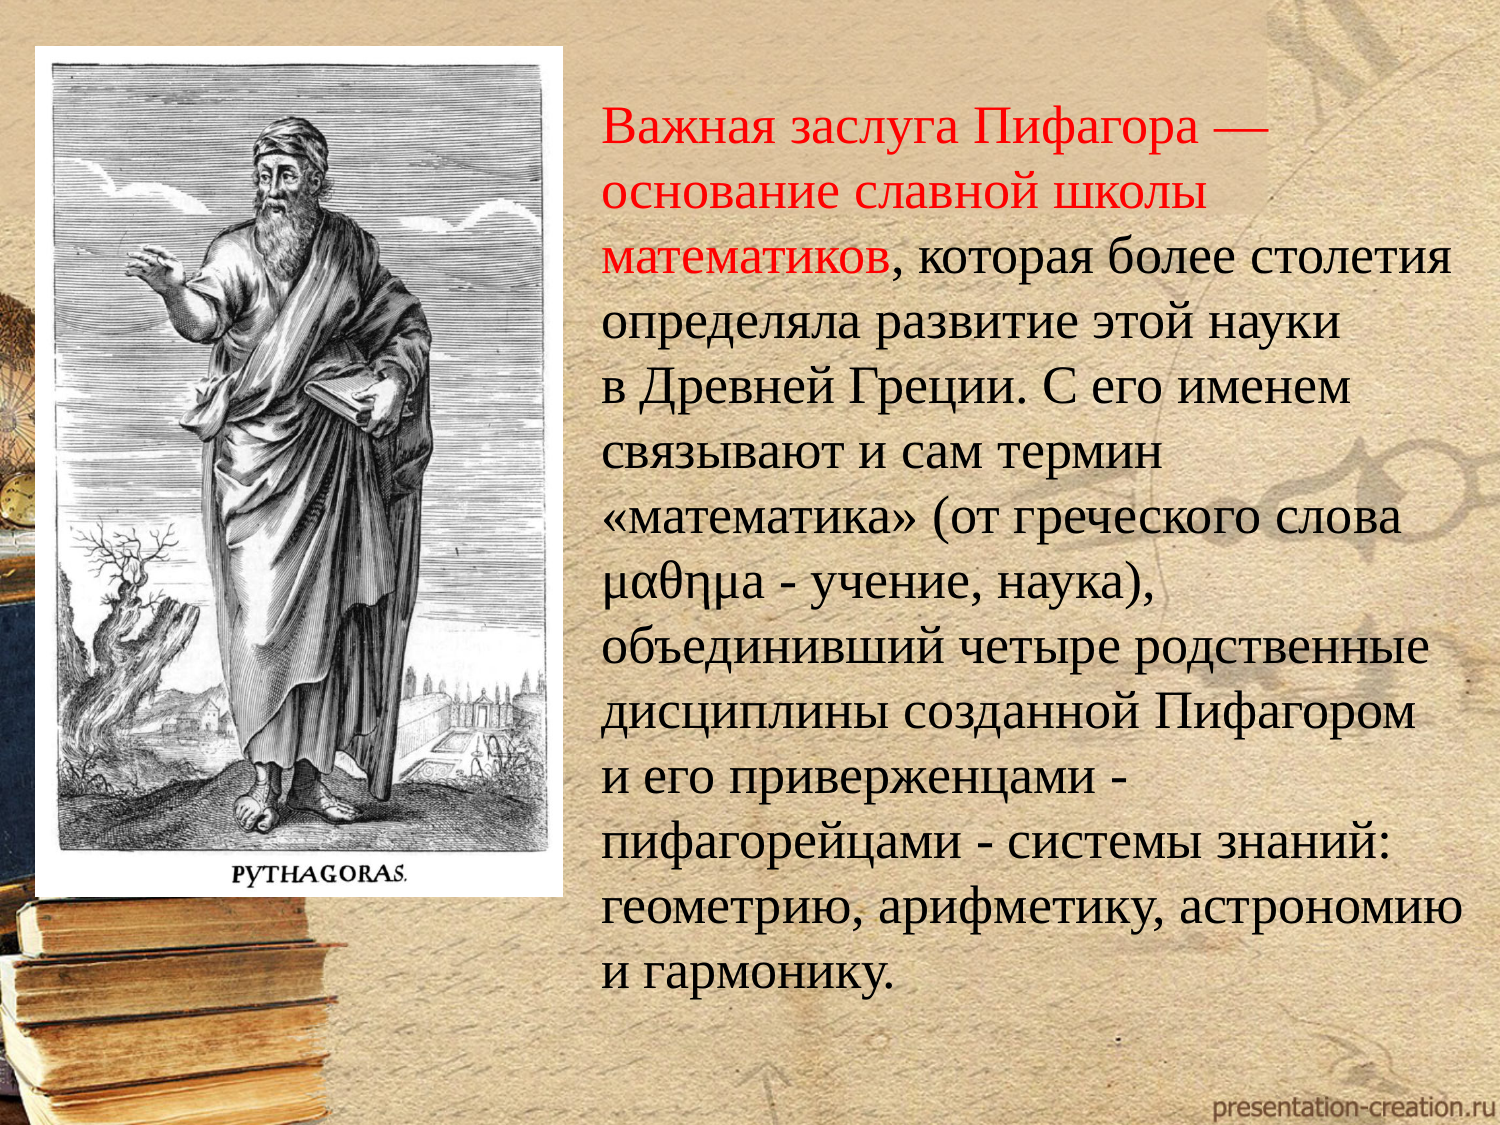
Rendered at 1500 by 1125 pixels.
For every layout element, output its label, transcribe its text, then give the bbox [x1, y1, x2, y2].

list Важная заслуга Пифагора — основание славной школы математиков, которая более столетия определяла развитие этой науки в Древней Греции. С его именем связывают и сам термин «математика» (от греческого слова μαθημa - учение, наука), объединивший четыре родственные дисциплины созданной Пифагором и его приверженцами - пифагорейцами - системы знаний: геометрию, арифметику, астрономию и гармонику. [585, 82, 1483, 1024]
picture [0, 0, 1500, 1125]
